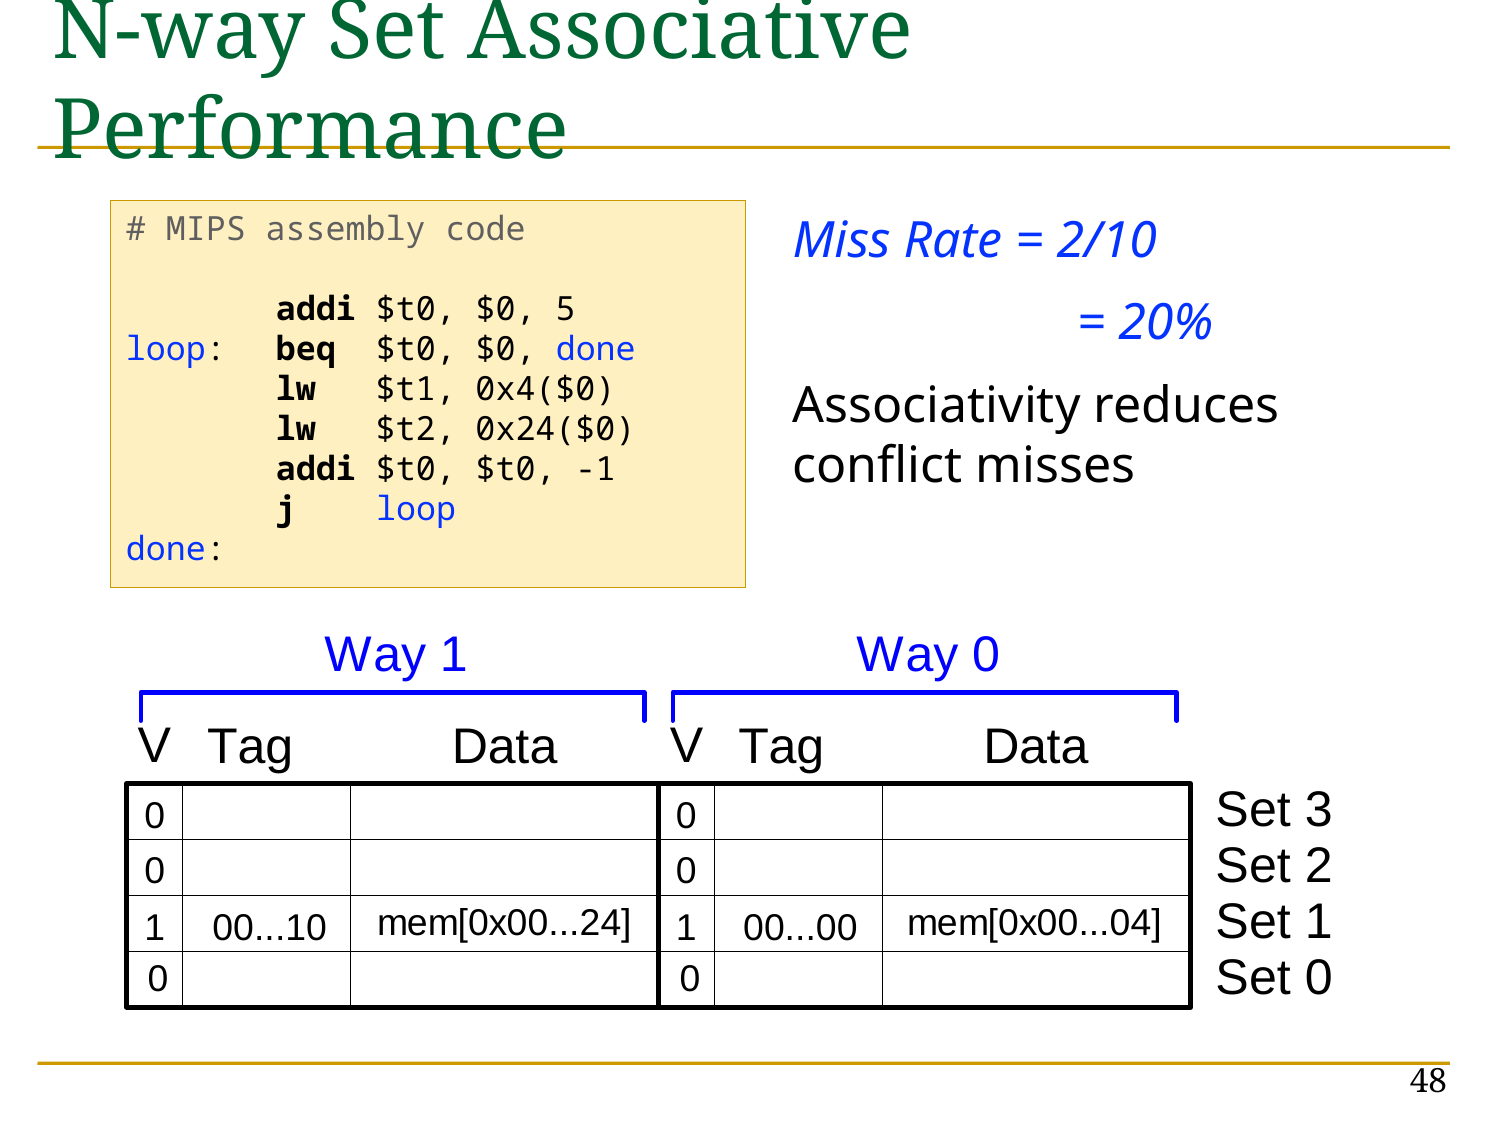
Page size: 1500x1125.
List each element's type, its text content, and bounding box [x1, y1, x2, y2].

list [105, 612, 1367, 1021]
title N-way Set Associative Performance [37, 0, 1385, 150]
list # MIPS assembly code addi $t0, $0, 5 loop: beq $t0, $0, done lw $t1, 0x4($0) lw $t2, 0x24($0) addi $t0, $t0, -1 j loop done: [110, 200, 746, 588]
text_box 48 [1111, 1036, 1462, 1112]
list Miss Rate = 2/10 = 20% Associativity reduces conflict misses [777, 200, 1413, 588]
